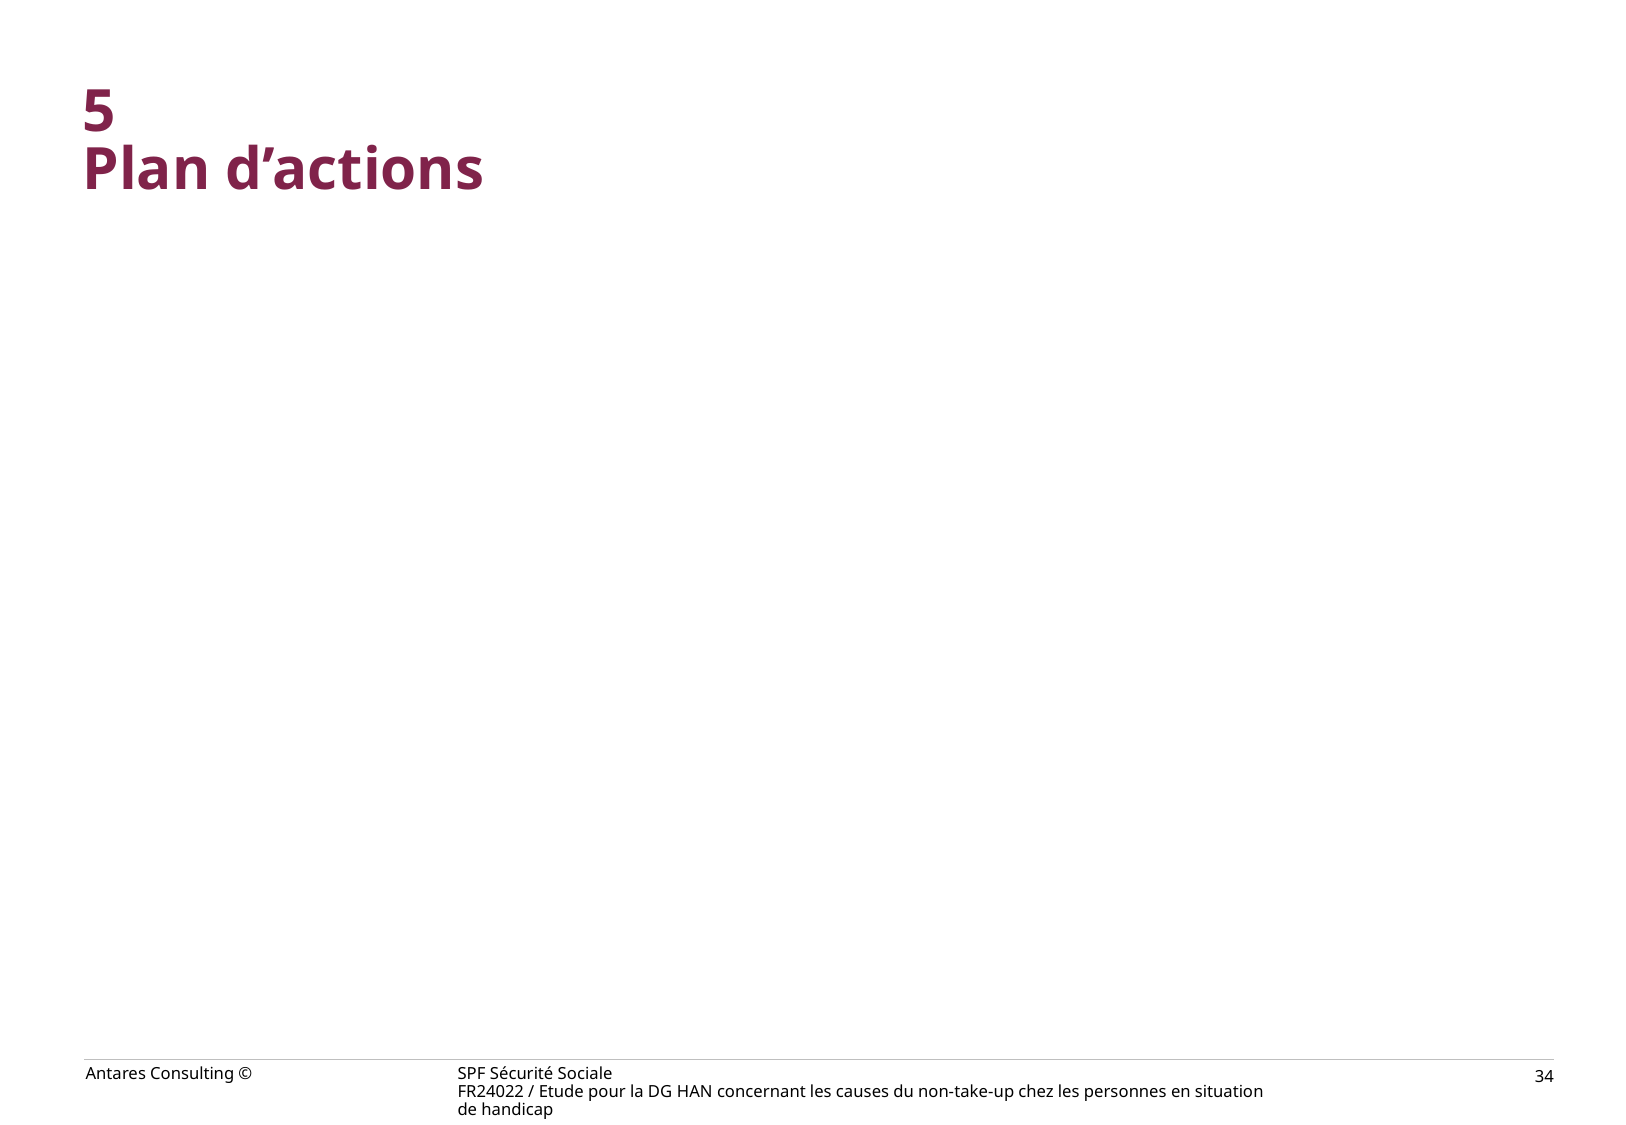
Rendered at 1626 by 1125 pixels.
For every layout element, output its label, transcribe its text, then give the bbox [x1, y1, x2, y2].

title 5 Plan d’actions [82, 84, 1550, 218]
